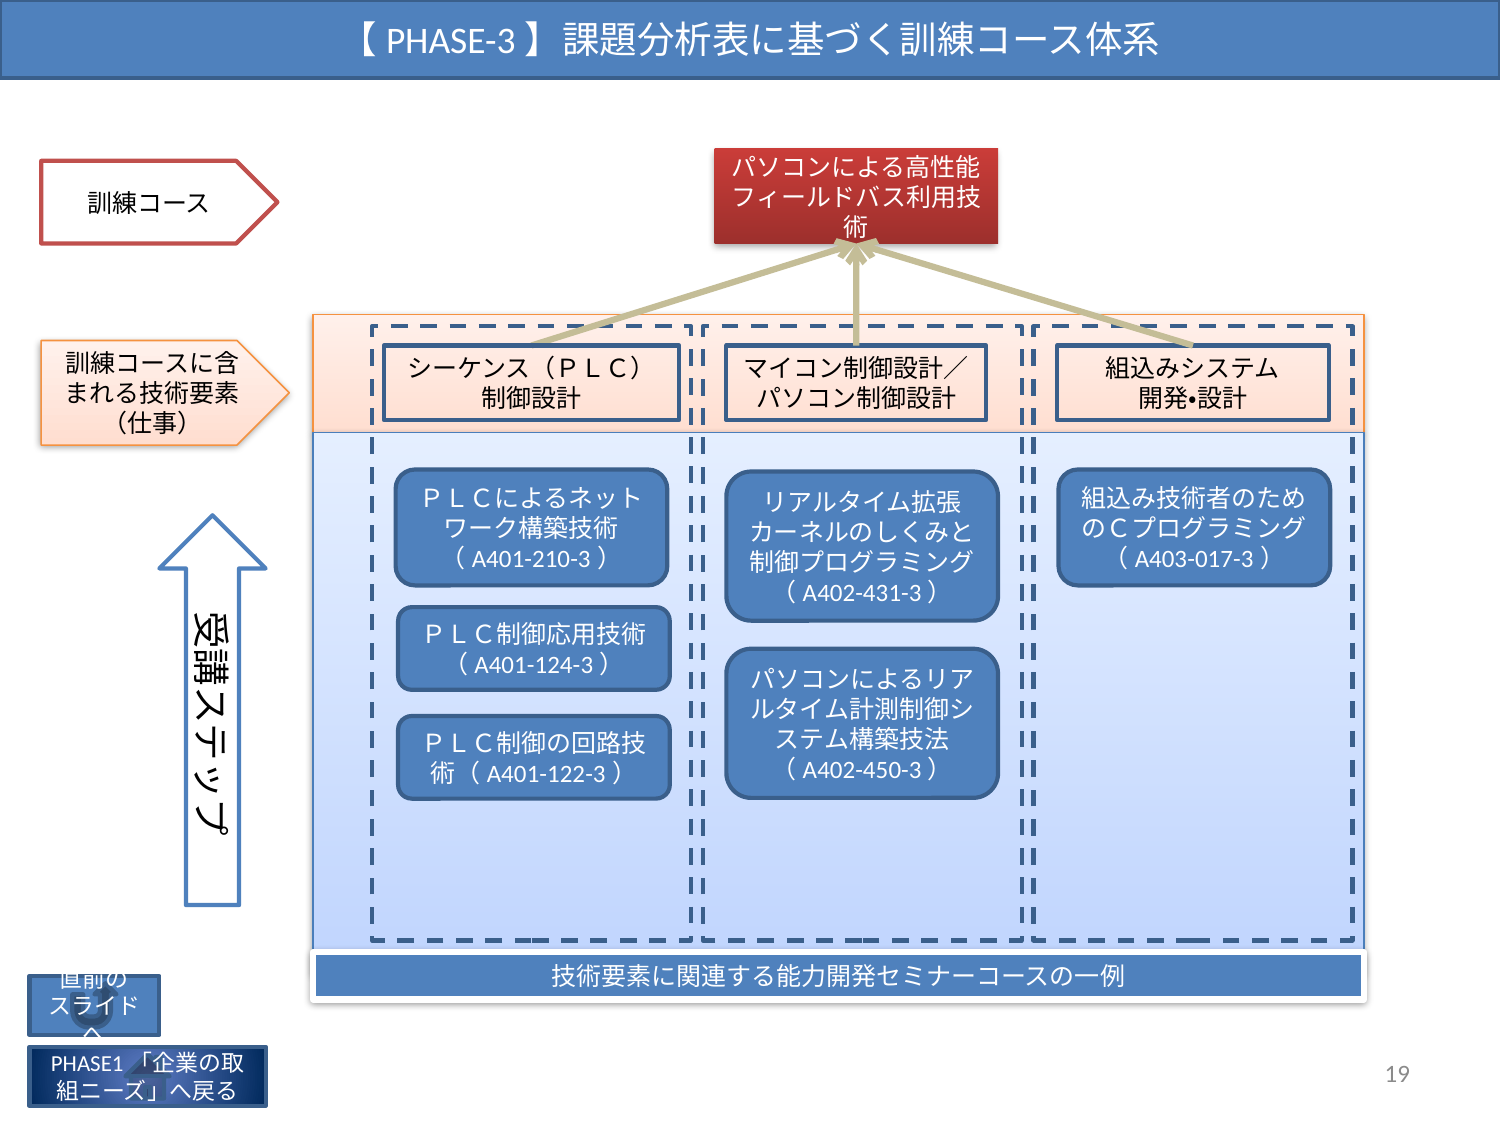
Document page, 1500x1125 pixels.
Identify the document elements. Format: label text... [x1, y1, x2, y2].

text_box ＰＬＣ制御の回路技術（A401-122-3） [395, 713, 672, 801]
text_box ＰＬＣによるネットワーク構築技術（A401-210-3） [393, 467, 670, 588]
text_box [856, 243, 1194, 346]
text_box [312, 314, 526, 431]
text_box シーケンス（ＰＬＣ）制御設計 [382, 343, 681, 422]
text_box パソコンによるリアルタイム計測制御システム構築技法（A402-450-3） [724, 646, 1001, 800]
text_box [1198, 314, 1365, 431]
text_box 訓練コース [39, 158, 280, 246]
text_box 訓練コースに含まれる技術要素 （仕事） [40, 339, 290, 446]
text_box [370, 324, 693, 943]
text_box 【PHASE-3】課題分析表に基づく訓練コース体系 [0, 0, 1500, 80]
text_box [1031, 324, 1355, 943]
slide_number 19 [1074, 1042, 1425, 1103]
text_box PHASE1「企業の取組ニーズ」へ戻る [27, 1045, 268, 1108]
text_box [701, 353, 1024, 943]
text_box 組込み技術者のためのＣプログラミング（A403-017-3） [1056, 467, 1333, 588]
text_box 技術要素に関連する能力開発セミナーコースの一例 [310, 949, 1367, 1003]
text_box [691, 353, 702, 430]
text_box [312, 432, 1365, 948]
text_box 直前の スライドへ [27, 974, 161, 1037]
text_box ＰＬＣ制御応用技術（A401-124-3） [395, 605, 672, 692]
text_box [531, 243, 853, 346]
text_box [1022, 353, 1033, 430]
text_box パソコンによる高性能フィールドバス利用技術 [714, 148, 999, 241]
text_box リアルタイム拡張カーネルのしくみと制御プログラミング（A402-431-3） [724, 469, 1001, 623]
text_box 受講ステップ [157, 513, 268, 908]
